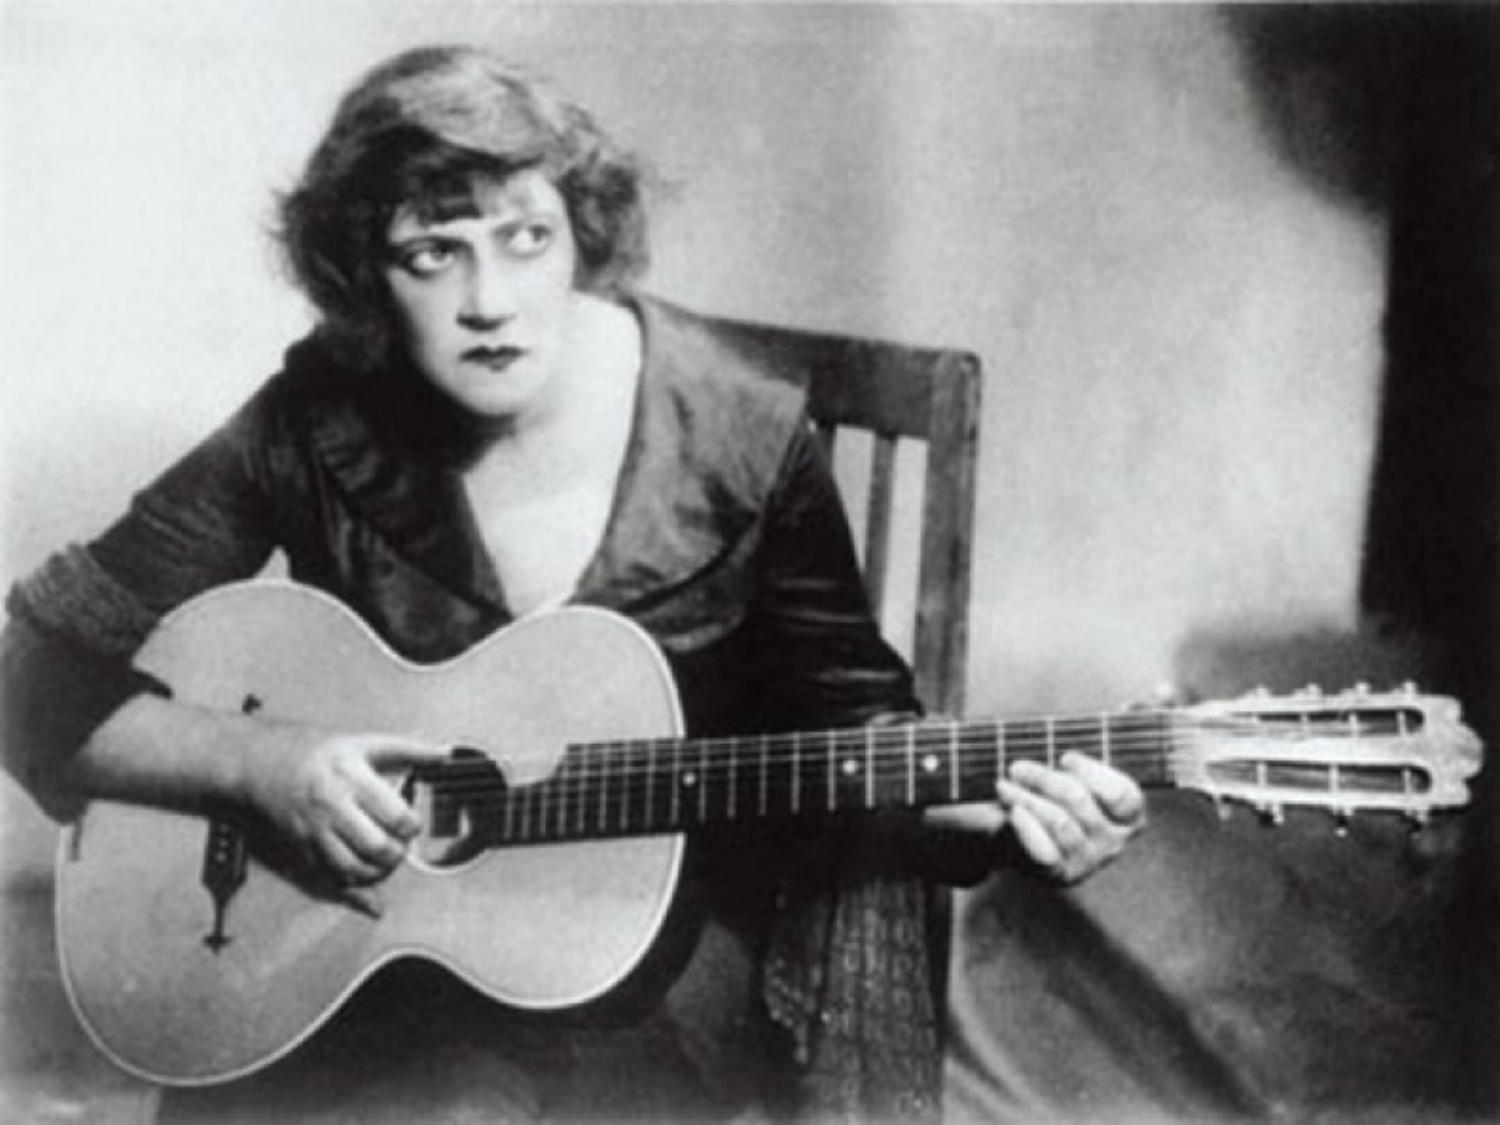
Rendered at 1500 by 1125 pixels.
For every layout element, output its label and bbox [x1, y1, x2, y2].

list [0, 0, 1500, 1125]
